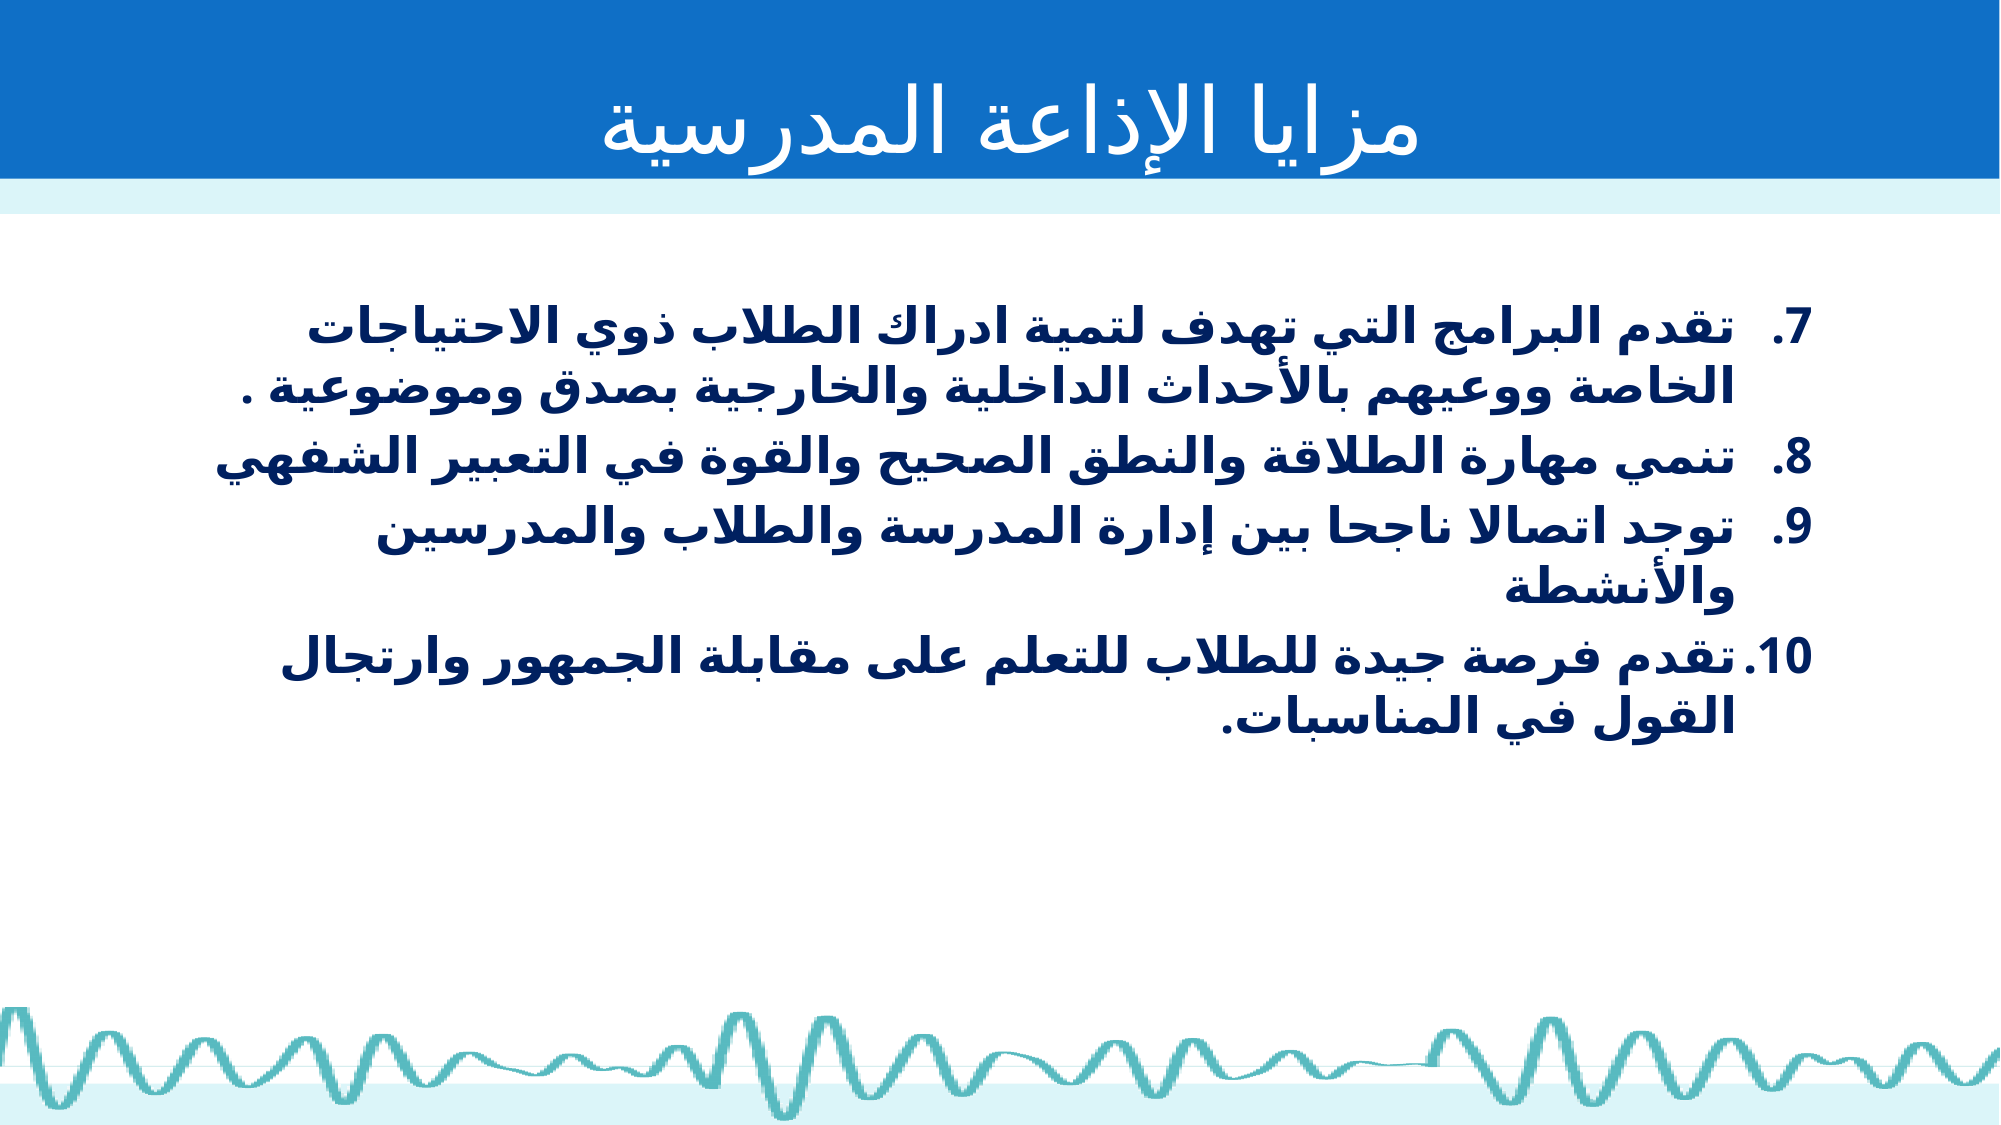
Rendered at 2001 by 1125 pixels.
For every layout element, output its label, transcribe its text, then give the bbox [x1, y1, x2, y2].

title مزايا الإذاعة المدرسية [99, 22, 1900, 211]
list تقدم البرامج التي تهدف لتمية ادراك الطلاب ذوي الاحتياجات الخاصة ووعيهم بالأحداث الداخلية والخارجية بصدق وموضوعية . تنمي مهارة الطلاقة والنطق الصحيح والقوة في التعبير الشفهي توجد اتصالا ناجحا بين إدارة المدرسة والطلاب والمدرسين والأنشطة تقدم فرصة جيدة للطلاب للتعلم على مقابلة الجمهور وارتجال القول في المناسبات. [177, 285, 1828, 813]
